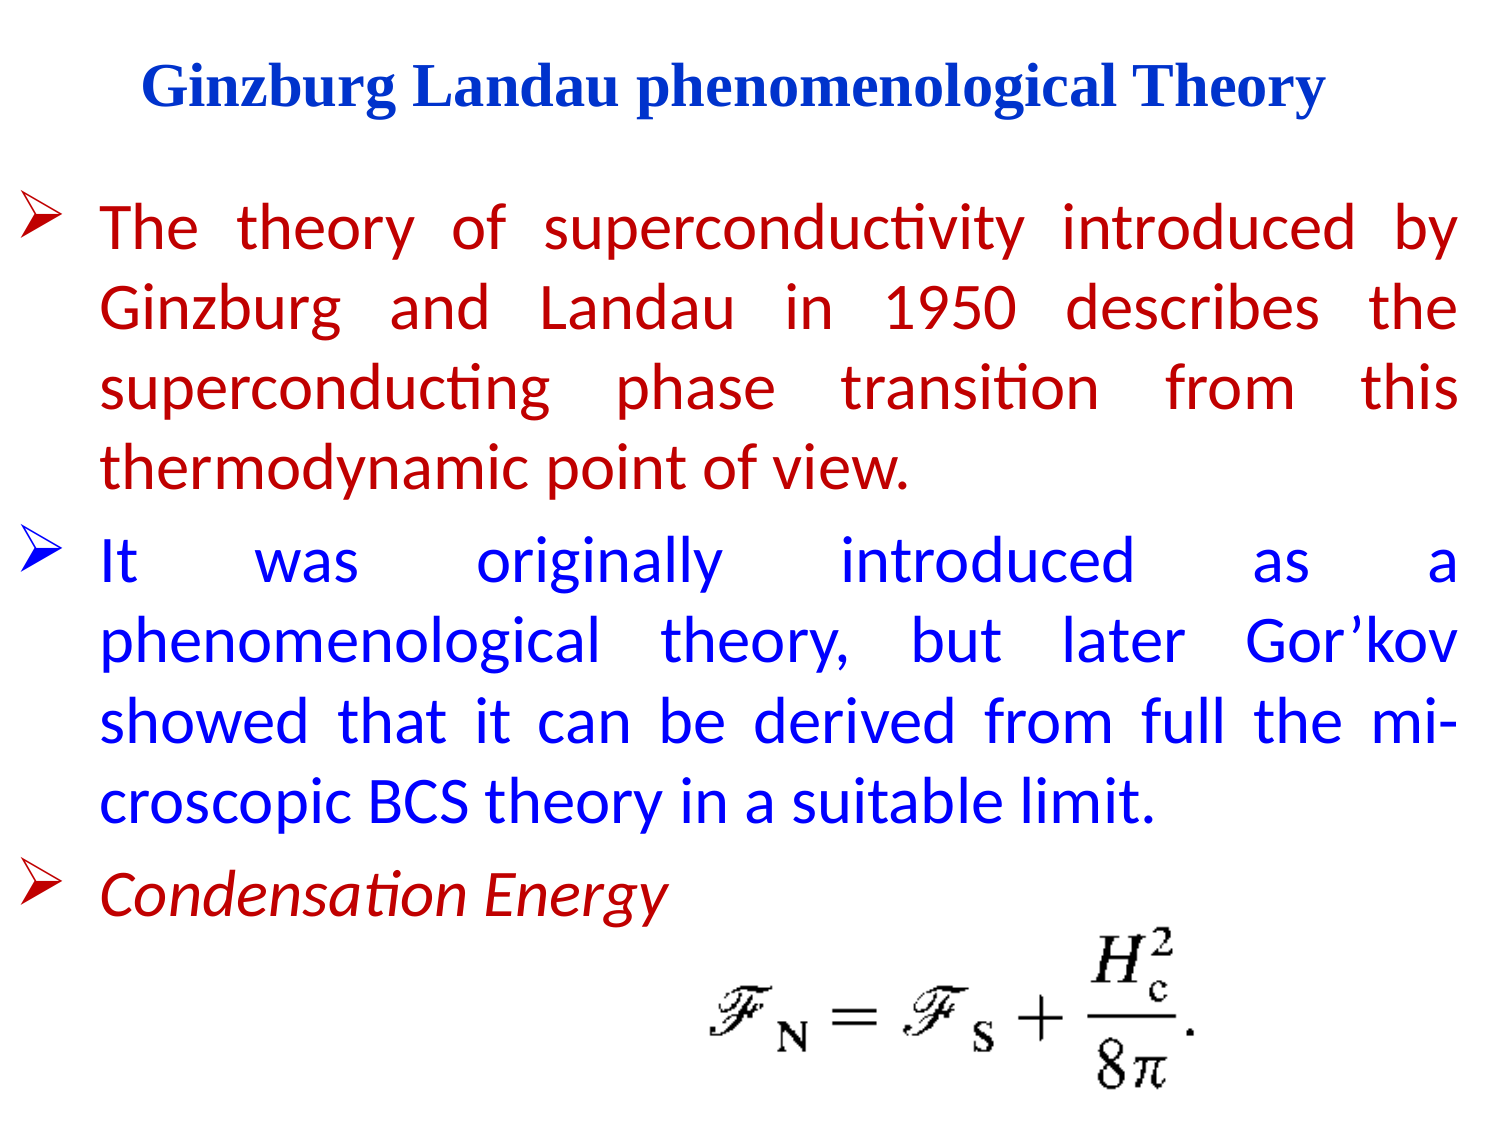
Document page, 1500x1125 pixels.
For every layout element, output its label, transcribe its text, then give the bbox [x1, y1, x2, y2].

title Ginzburg Landau phenomenological Theory [125, 0, 1400, 163]
subtitle The theory of superconductivity introduced by Ginzburg and Landau in 1950 describes the superconducting phase transition from this thermodynamic point of view. It was originally introduced as a phenomenological theory, but later Gor’kov showed that it can be derived from full the mi- croscopic BCS theory in a suitable limit. Condensation Energy [0, 174, 1475, 1125]
picture [674, 899, 1211, 1125]
